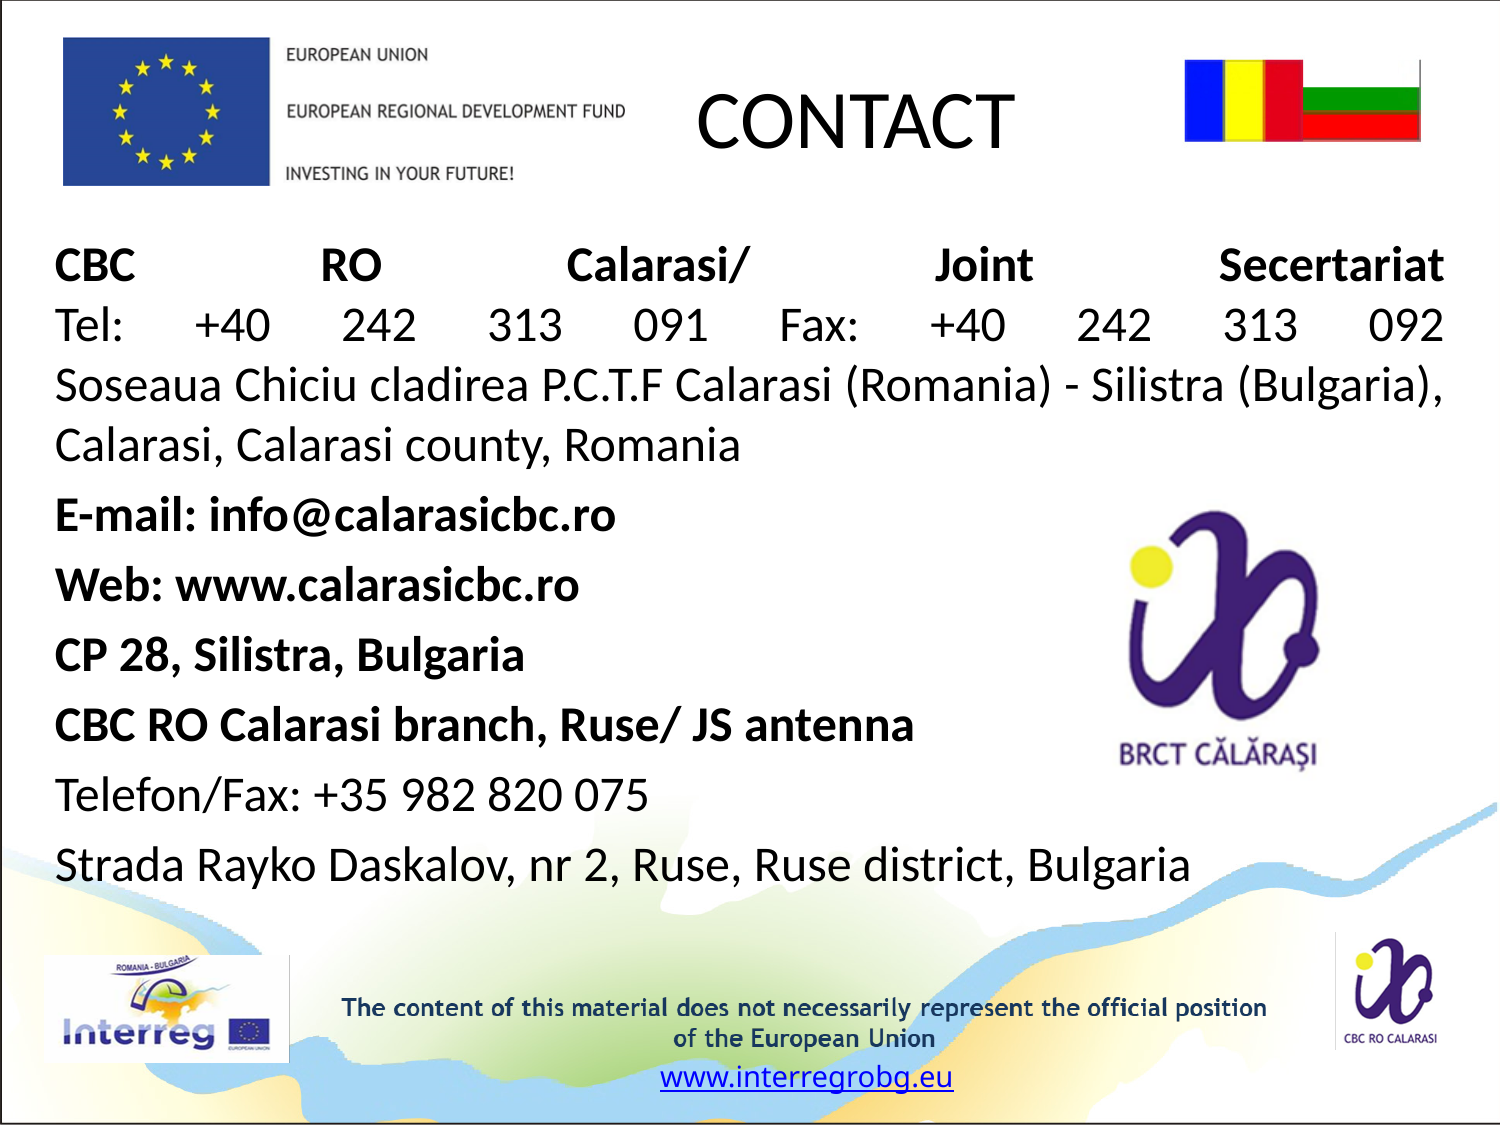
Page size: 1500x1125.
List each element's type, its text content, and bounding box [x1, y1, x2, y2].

title CONTACT [629, 56, 1088, 175]
text_box CBC RO Calarasi/ Joint Secertariat Tel: +40 242 313 091 Fax: +40 242 313 092 Soseaua Chiciu cladirea P.C.T.F Calarasi (Romania) - Silistra (Bulgaria), Calarasi, Calarasi county, Romania E-mail: info@calarasicbc.ro Web: www.calarasicbc.ro CP 28, Silistra, Bulgaria CBC RO Calarasi branch, Ruse/ JS antenna Telefon/Fax: +35 982 820 075 Strada Rayko Daskalov, nr 2, Ruse, Ruse district, Bulgaria [39, 224, 1461, 909]
list [37, 212, 1388, 956]
text_box www.interregrobg.eu [645, 1075, 969, 1106]
picture [0, 0, 1500, 1125]
